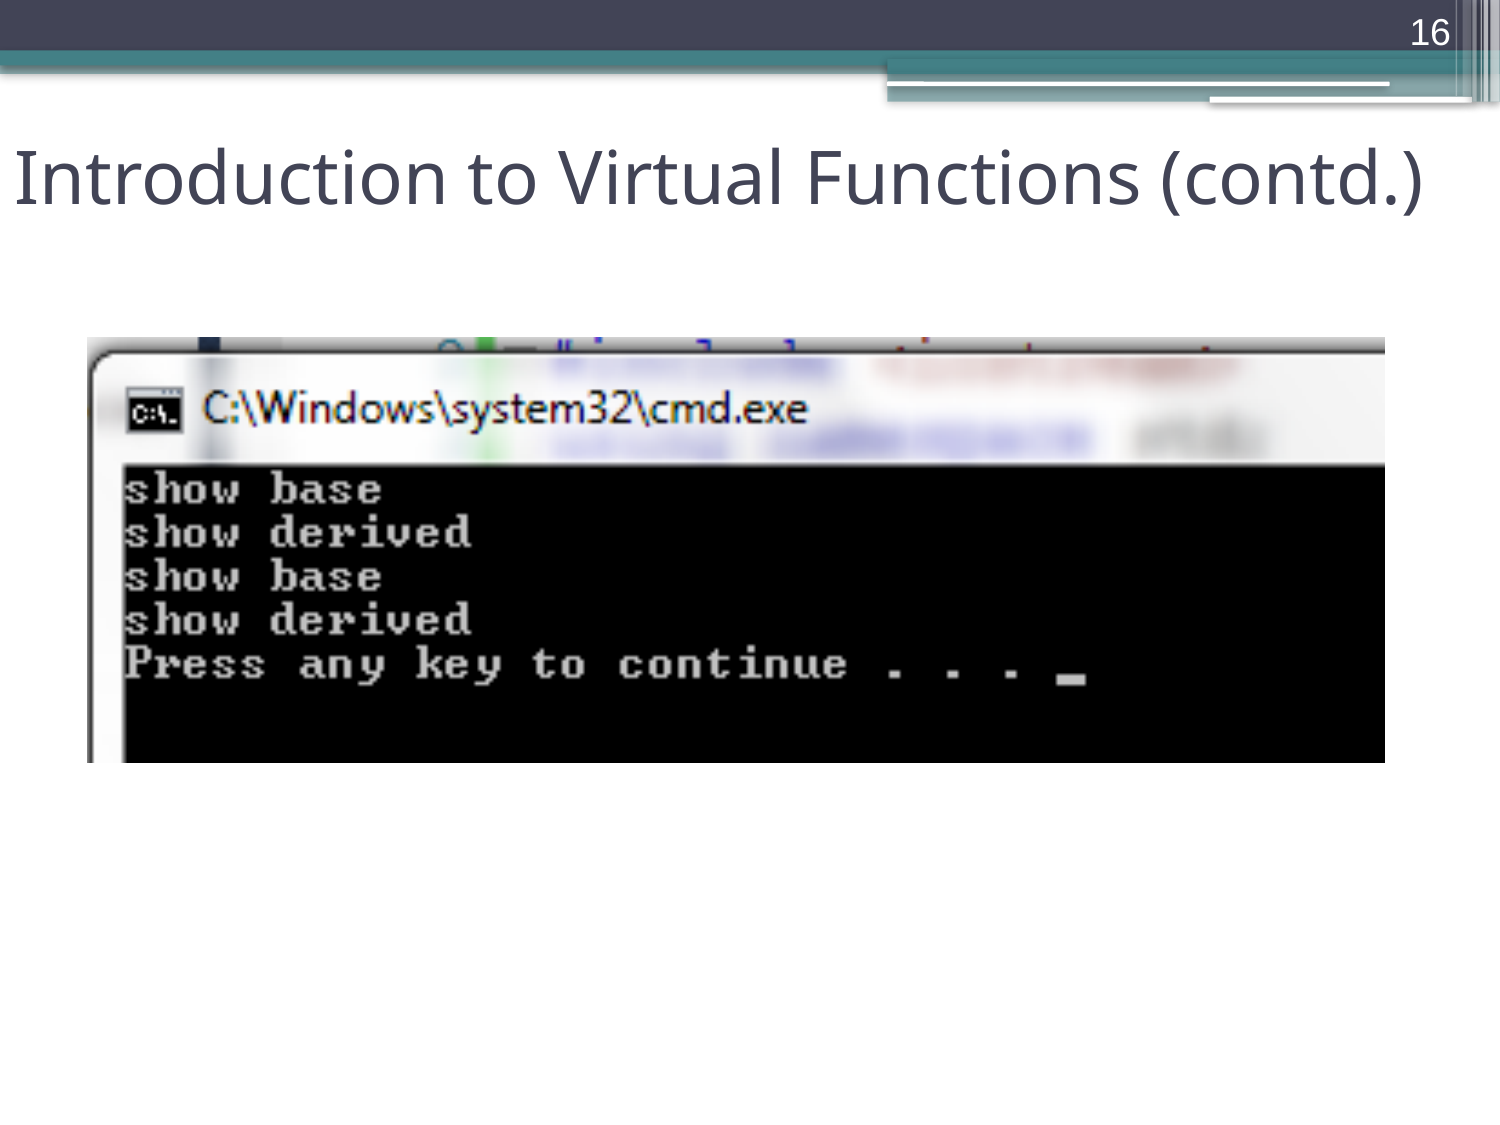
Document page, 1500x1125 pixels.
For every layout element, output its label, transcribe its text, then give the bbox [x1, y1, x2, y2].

picture [87, 337, 1385, 763]
title Introduction to Virtual Functions (contd.) [0, 87, 1500, 263]
slide_number 16 [1341, 0, 1466, 61]
footer [862, 100, 1080, 176]
